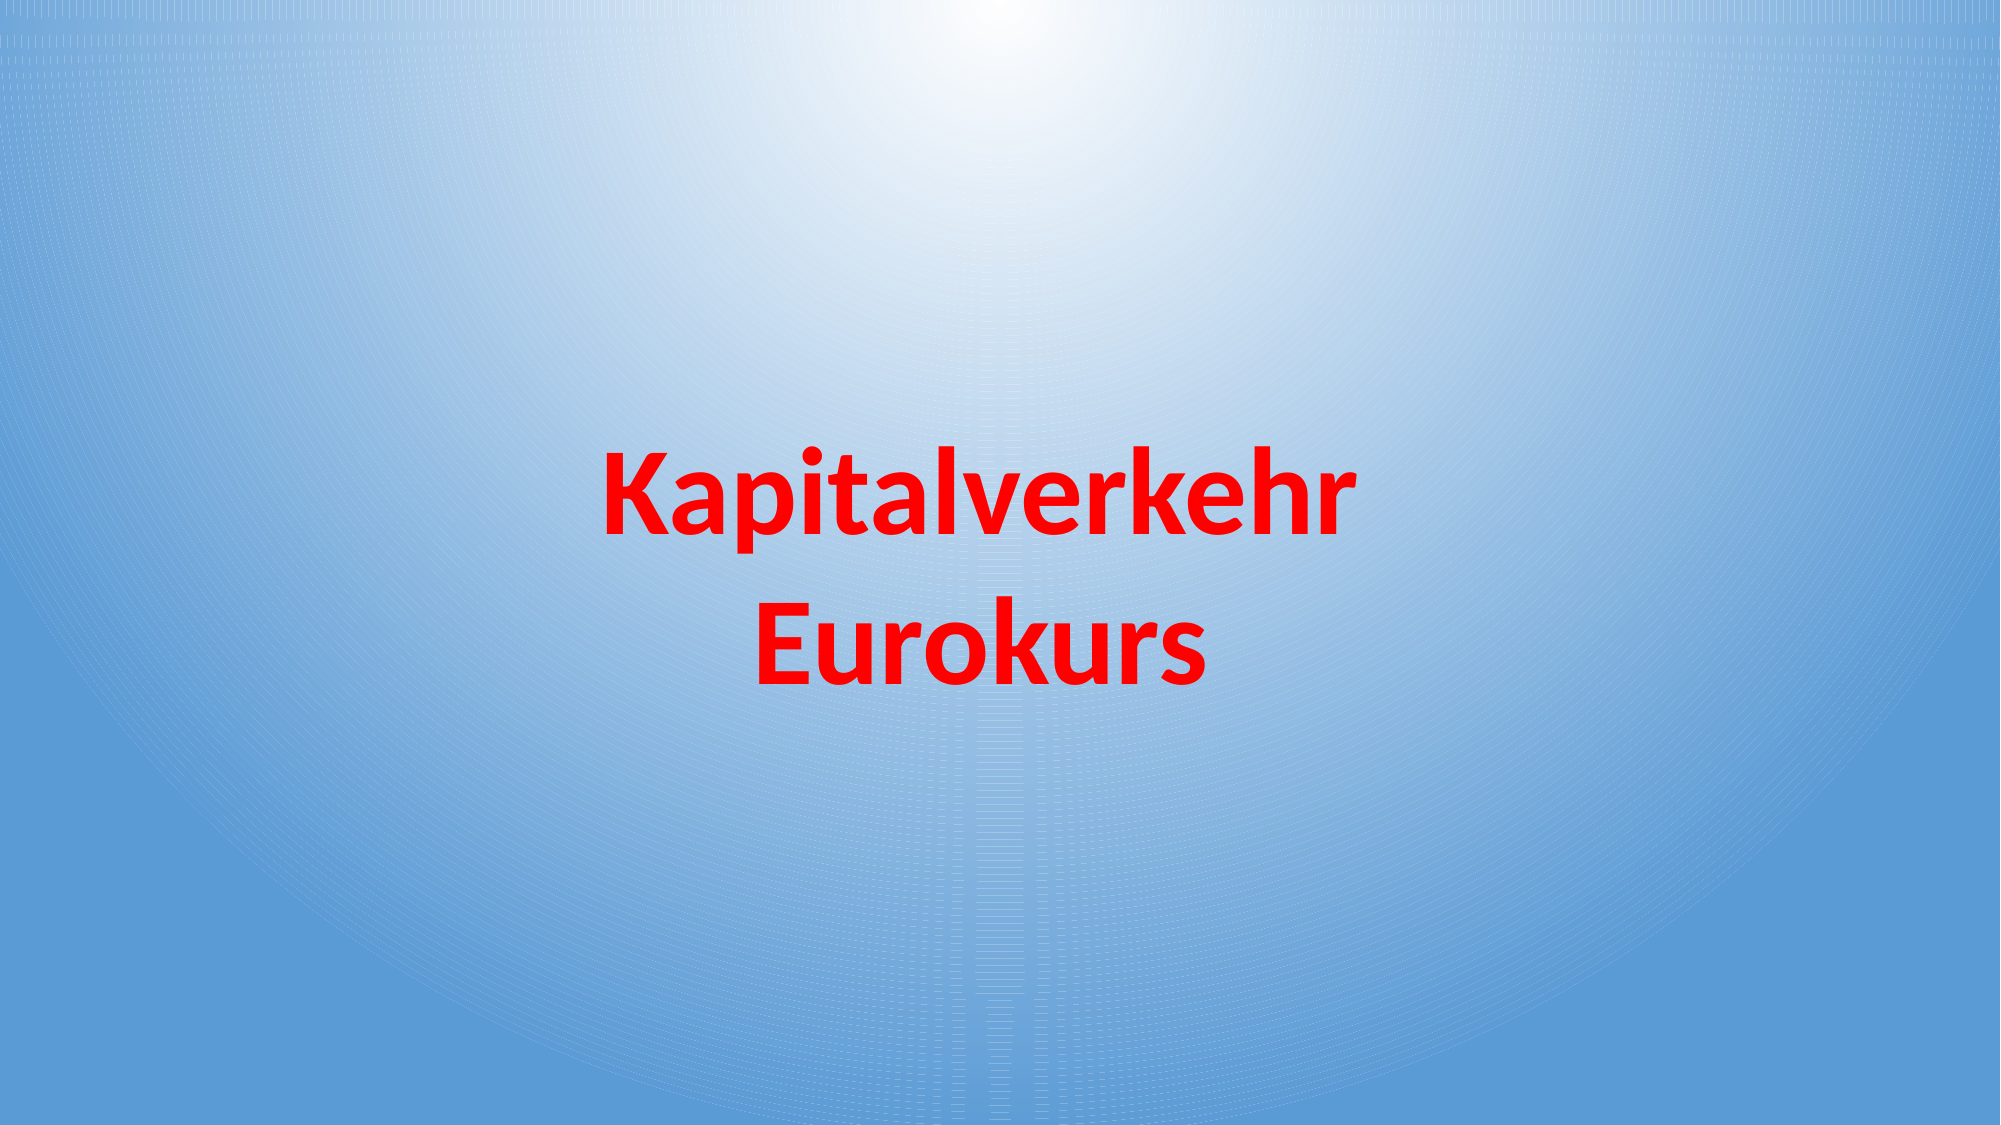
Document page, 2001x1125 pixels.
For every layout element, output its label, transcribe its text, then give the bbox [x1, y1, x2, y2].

text_box Kapitalverkehr Eurokurs [586, 401, 1374, 717]
